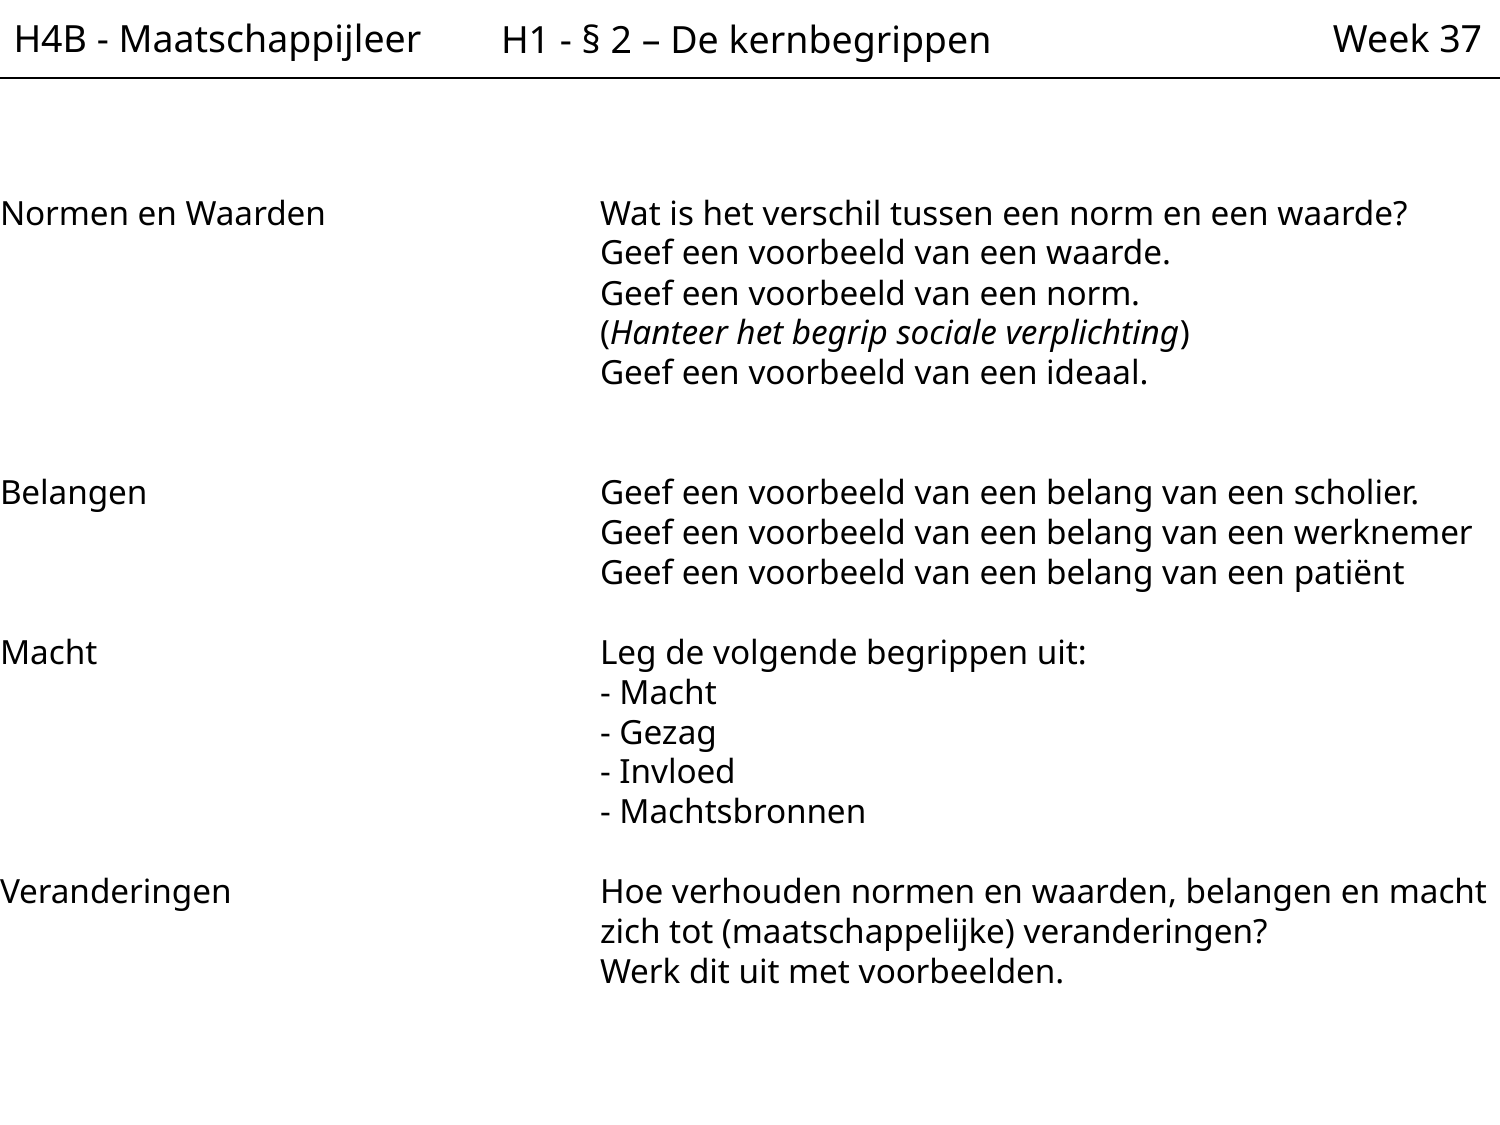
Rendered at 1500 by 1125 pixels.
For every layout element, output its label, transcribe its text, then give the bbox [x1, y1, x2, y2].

text_box H4B - Maatschappijleer [0, 7, 437, 67]
text_box Normen en Waarden Wat is het verschil tussen een norm en een waarde? Geef een voorbeeld van een waarde. Geef een voorbeeld van een norm. (Hanteer het begrip sociale verplichting) Geef een voorbeeld van een ideaal. Belangen Geef een voorbeeld van een belang van een scholier. Geef een voorbeeld van een belang van een werknemer Geef een voorbeeld van een belang van een patiënt Macht Leg de volgende begrippen uit: - Macht - Gezag - Invloed - Machtsbronnen Veranderingen Hoe verhouden normen en waarden, belangen en macht zich tot (maatschappelijke) veranderingen? Werk dit uit met voorbeelden. [0, 184, 1500, 1038]
text_box H1 - § 2 – De kernbegrippen [486, 8, 1007, 68]
text_box Week 37 [1318, 7, 1498, 67]
